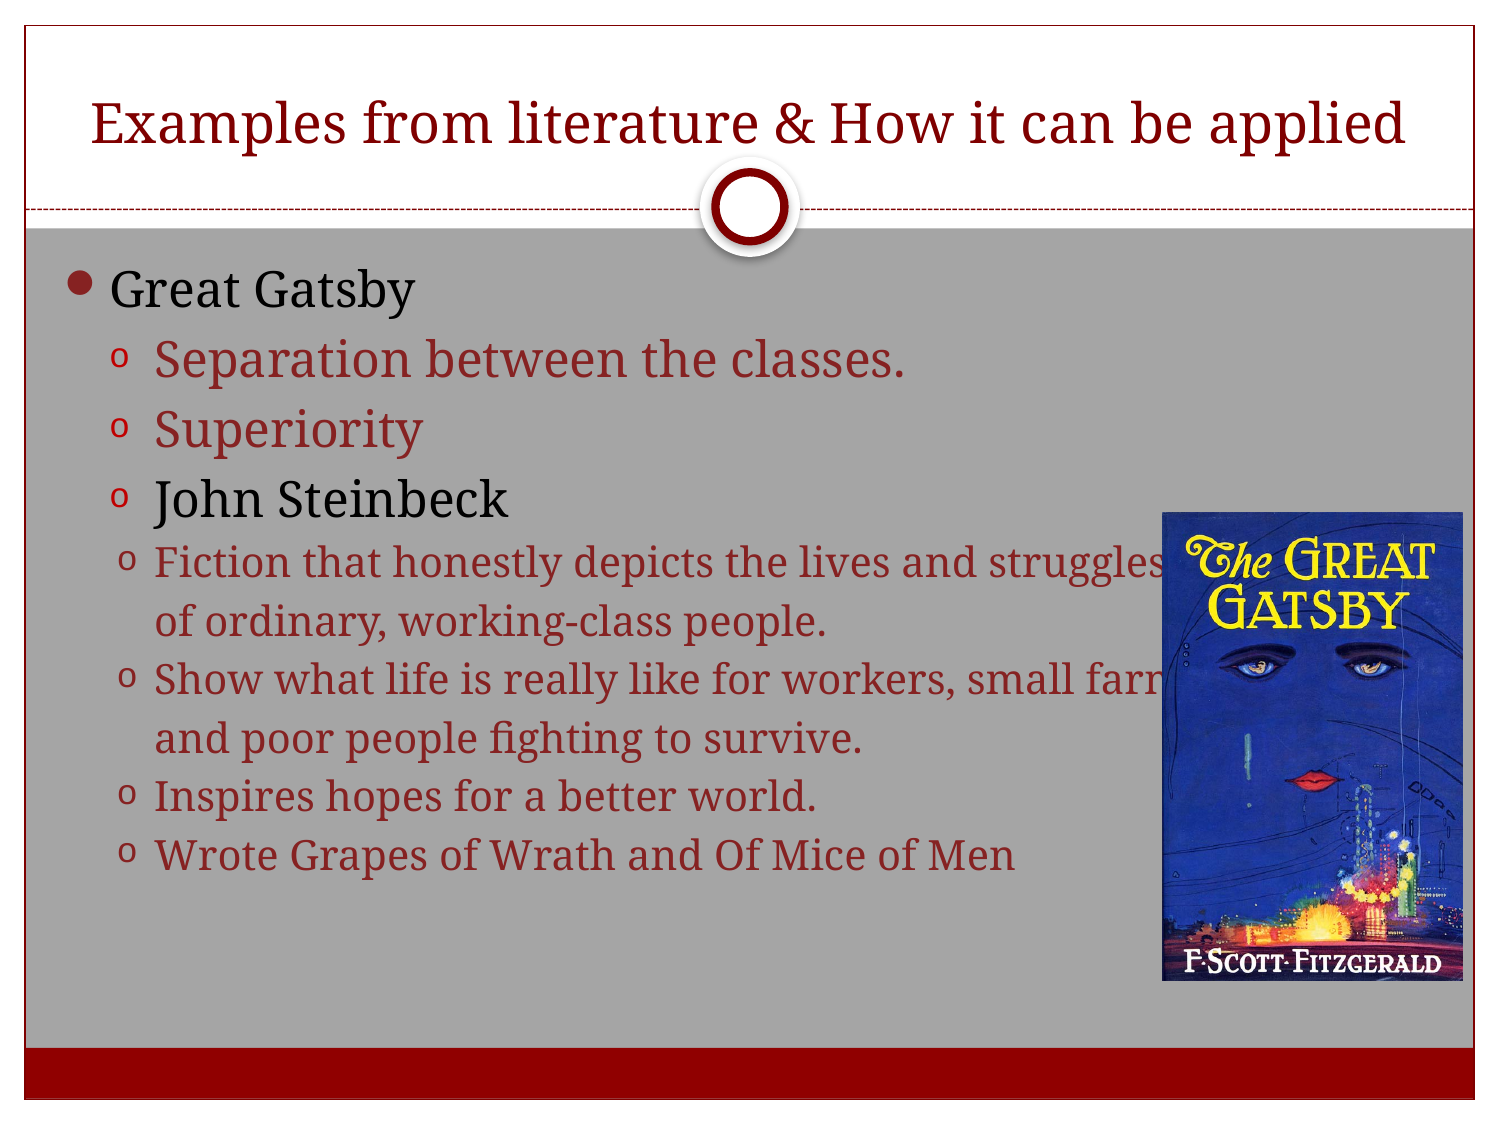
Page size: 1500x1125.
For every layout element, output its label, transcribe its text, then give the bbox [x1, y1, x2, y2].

list Great Gatsby Separation between the classes. Superiority John Steinbeck Fiction that honestly depicts the lives and struggles of ordinary, working-class people. Show what life is really like for workers, small farmers and poor people fighting to survive. Inspires hopes for a better world. Wrote Grapes of Wrath and Of Mice of Men [49, 250, 1445, 1001]
picture [1162, 512, 1463, 981]
title Examples from literature & How it can be applied [49, 37, 1450, 162]
